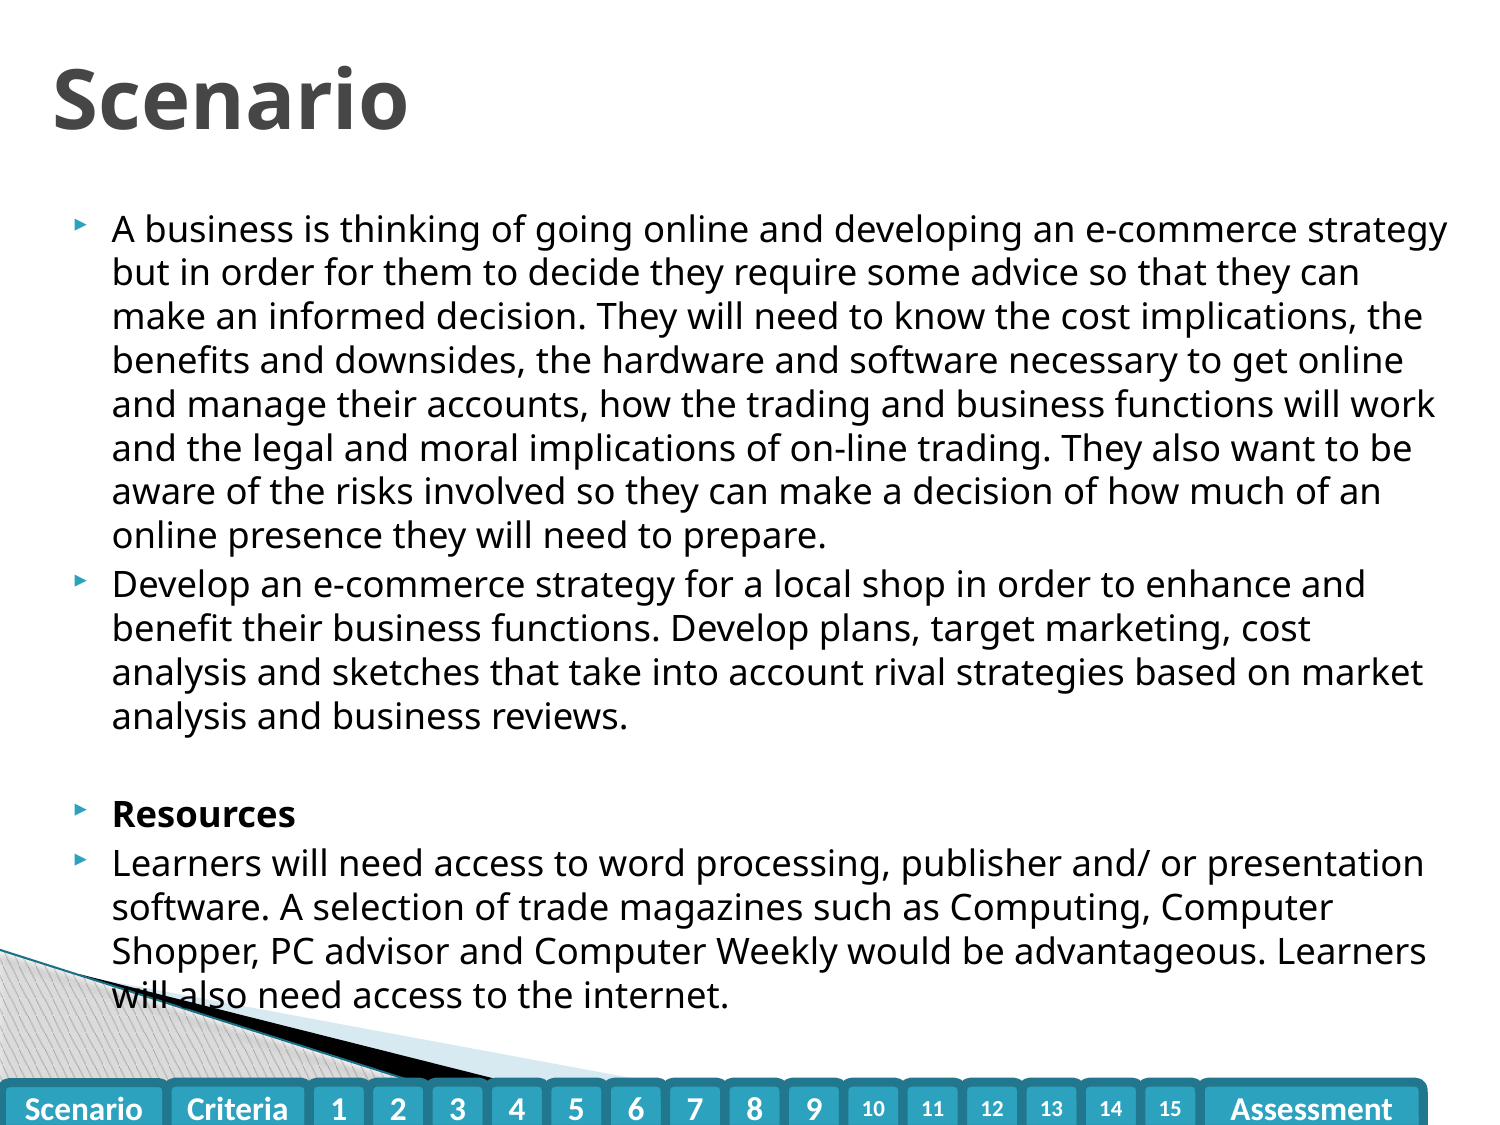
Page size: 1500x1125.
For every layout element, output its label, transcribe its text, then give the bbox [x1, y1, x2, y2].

title Scenario [37, 19, 1471, 173]
list A business is thinking of going online and developing an e-commerce strategy but in order for them to decide they require some advice so that they can make an informed decision. They will need to know the cost implications, the benefits and downsides, the hardware and software necessary to get online and manage their accounts, how the trading and business functions will work and the legal and moral implications of on-line trading. They also want to be aware of the risks involved so they can make a decision of how much of an online presence they will need to prepare. Develop an e-commerce strategy for a local shop in order to enhance and benefit their business functions. Develop plans, target marketing, cost analysis and sketches that take into account rival strategies based on market analysis and business reviews. Resources Learners will need access to word processing, publisher and/ or presentation software. A selection of trade magazines such as Computing, Computer Shopper, PC advisor and Computer Weekly would be advantageous. Learners will also need access to the internet. [41, 198, 1471, 1024]
